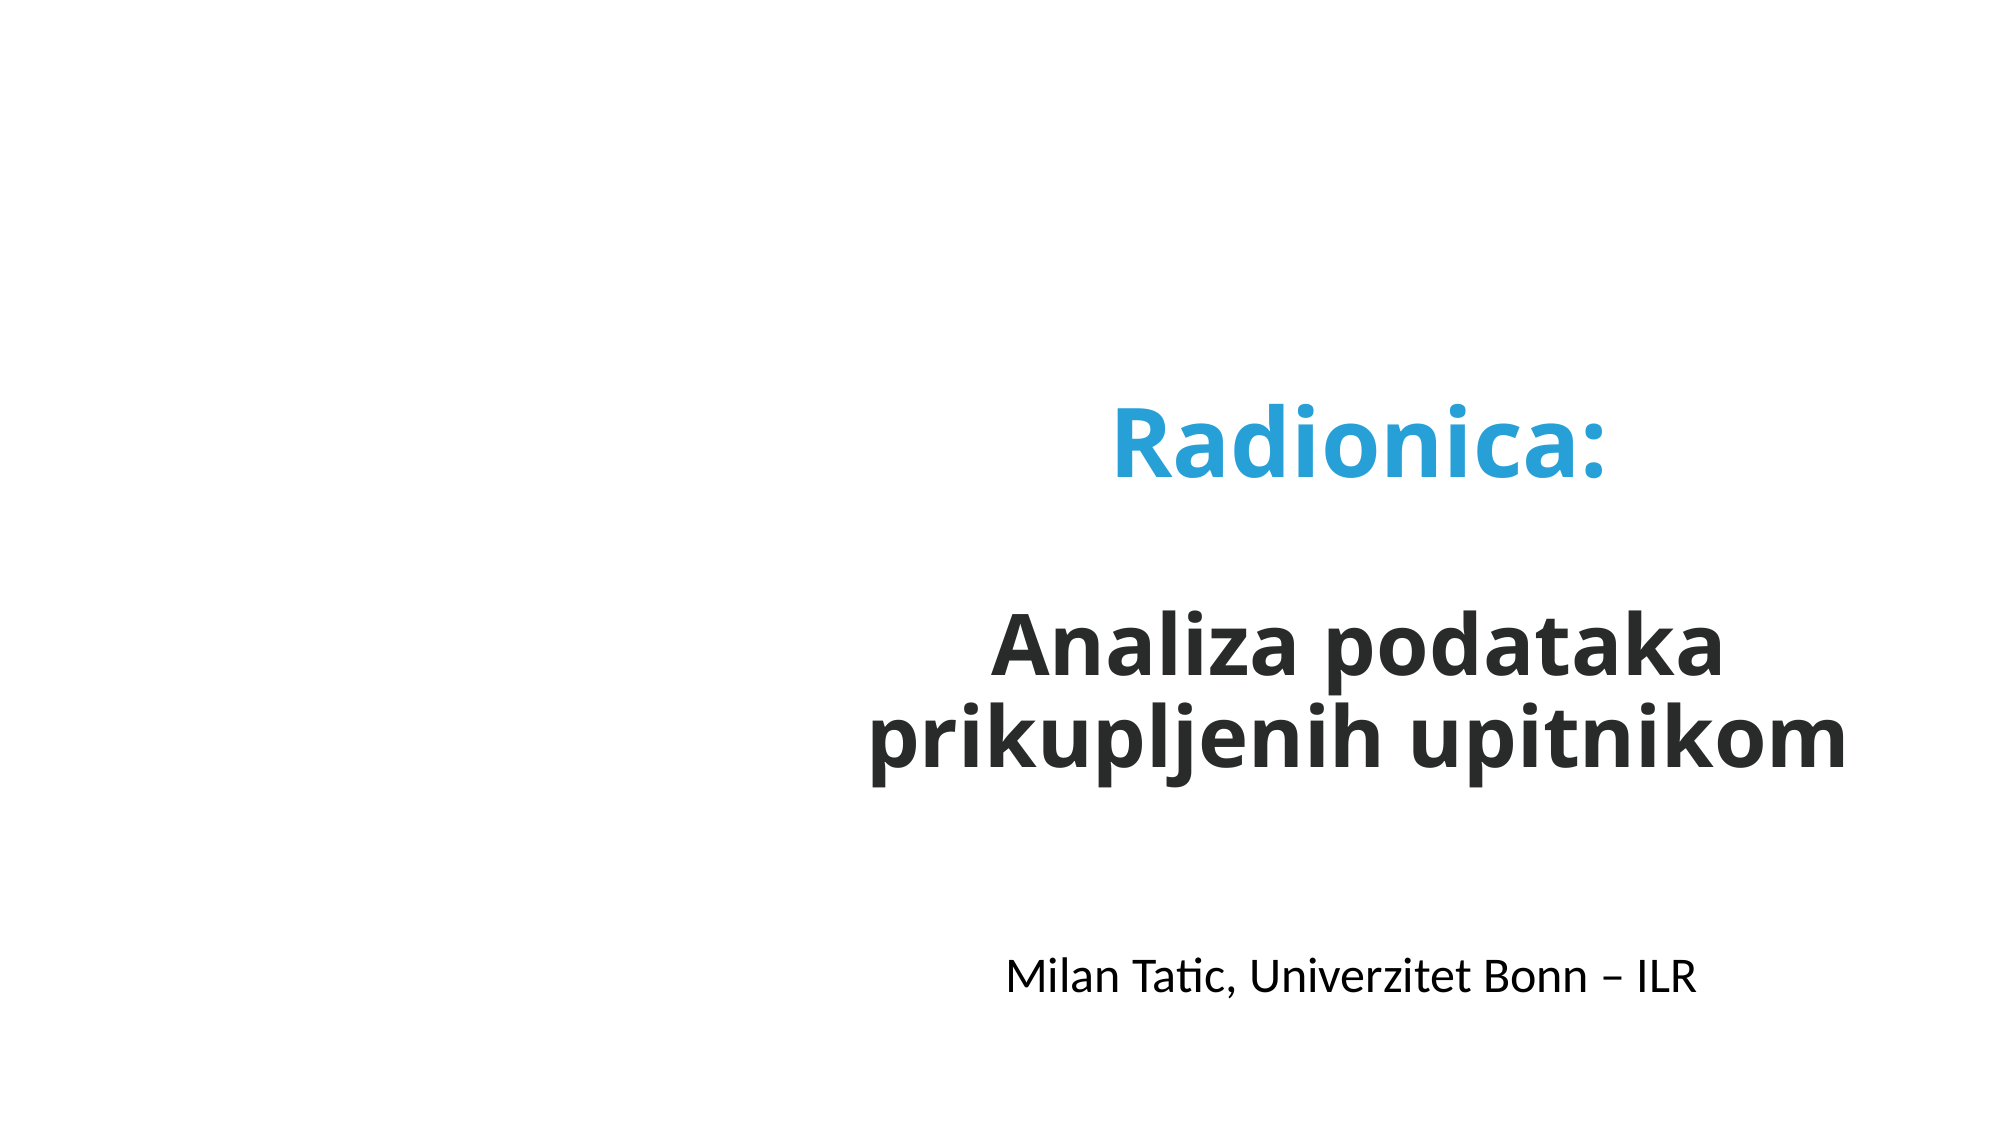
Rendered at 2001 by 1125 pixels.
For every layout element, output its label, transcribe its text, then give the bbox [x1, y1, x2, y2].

subtitle Milan Tatic, Univerzitet Bonn – ILR [703, 941, 2000, 1084]
title Radionica: Analiza podataka prikupljenih upitnikom [846, 331, 1872, 794]
